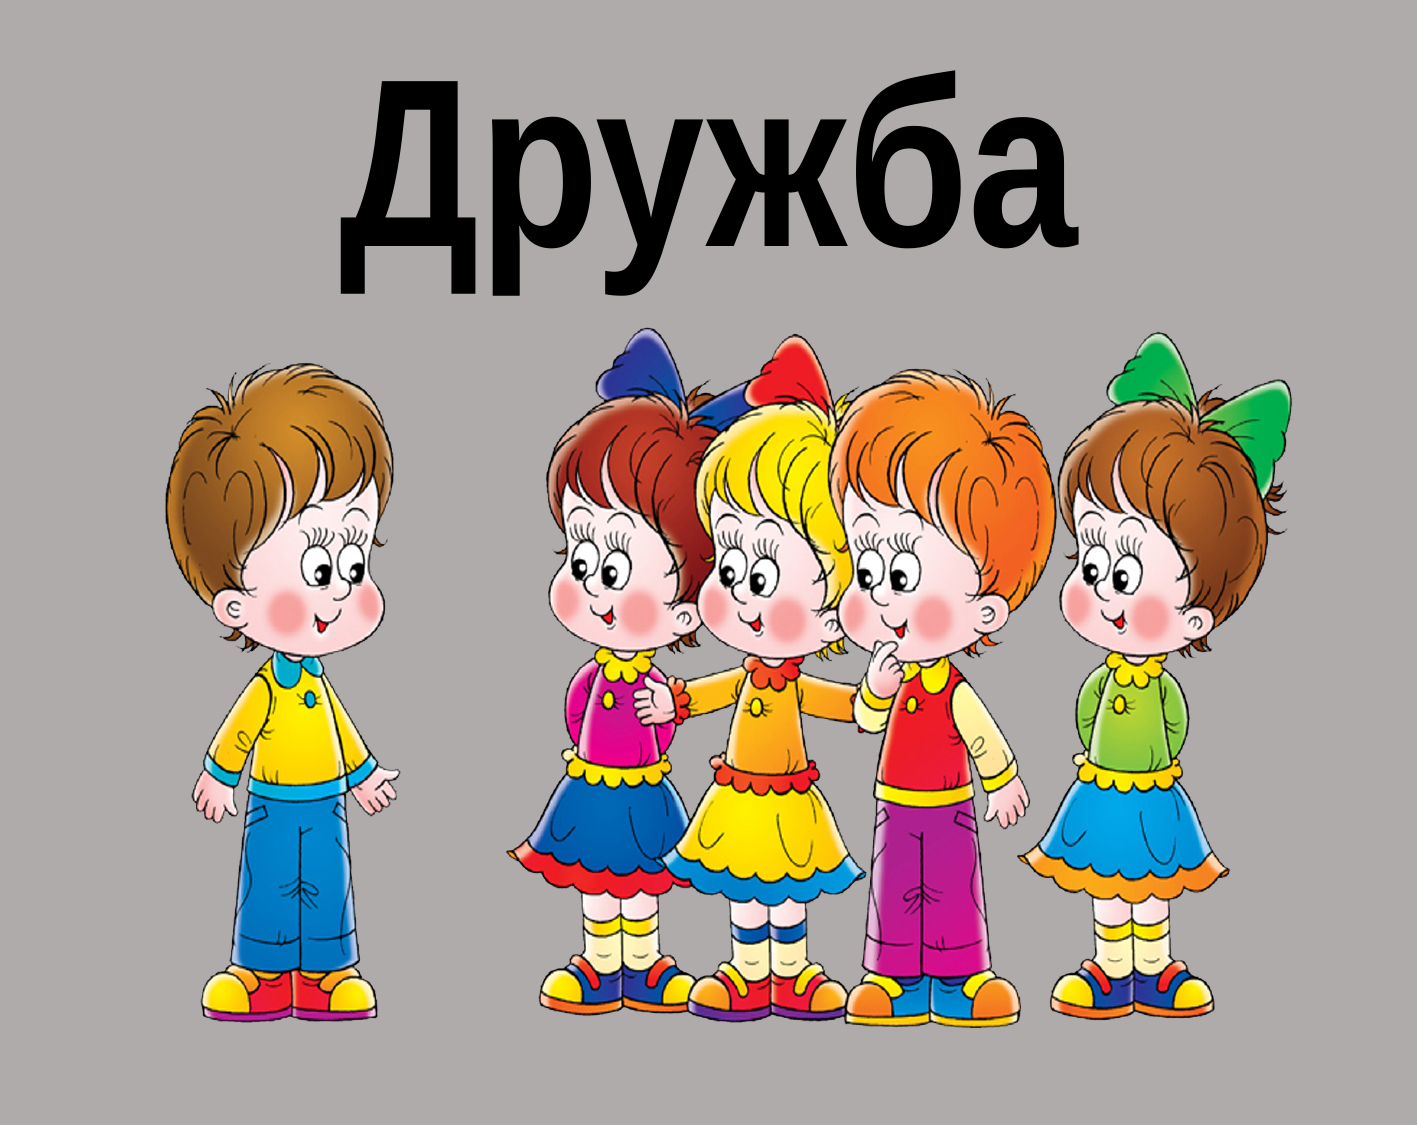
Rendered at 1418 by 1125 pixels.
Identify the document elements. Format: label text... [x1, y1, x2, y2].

picture [155, 277, 1301, 1068]
title Дружба [97, 59, 1320, 278]
